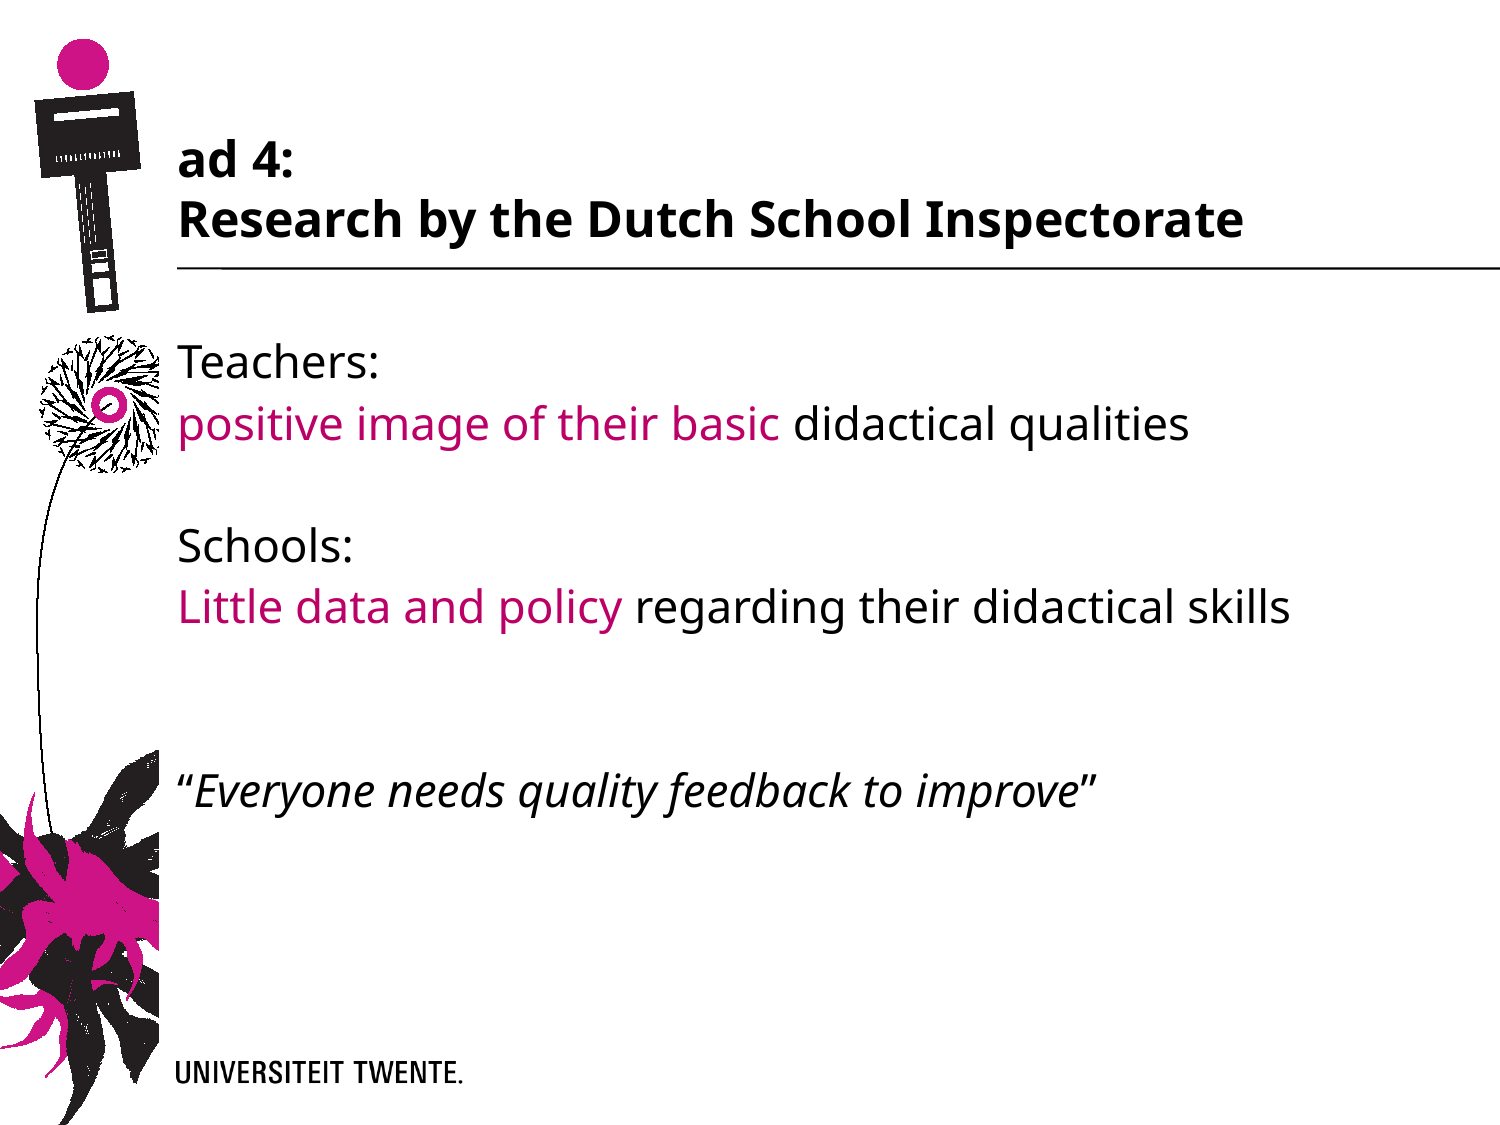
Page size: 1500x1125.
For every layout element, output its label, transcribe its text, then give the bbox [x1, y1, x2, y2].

title ad 4: Research by the Dutch School Inspectorate [177, 59, 1458, 248]
list Teachers: positive image of their basic didactical qualities Schools: Little data and policy regarding their didactical skills “Everyone needs quality feedback to improve” [177, 267, 1458, 921]
picture [0, 0, 482, 1125]
